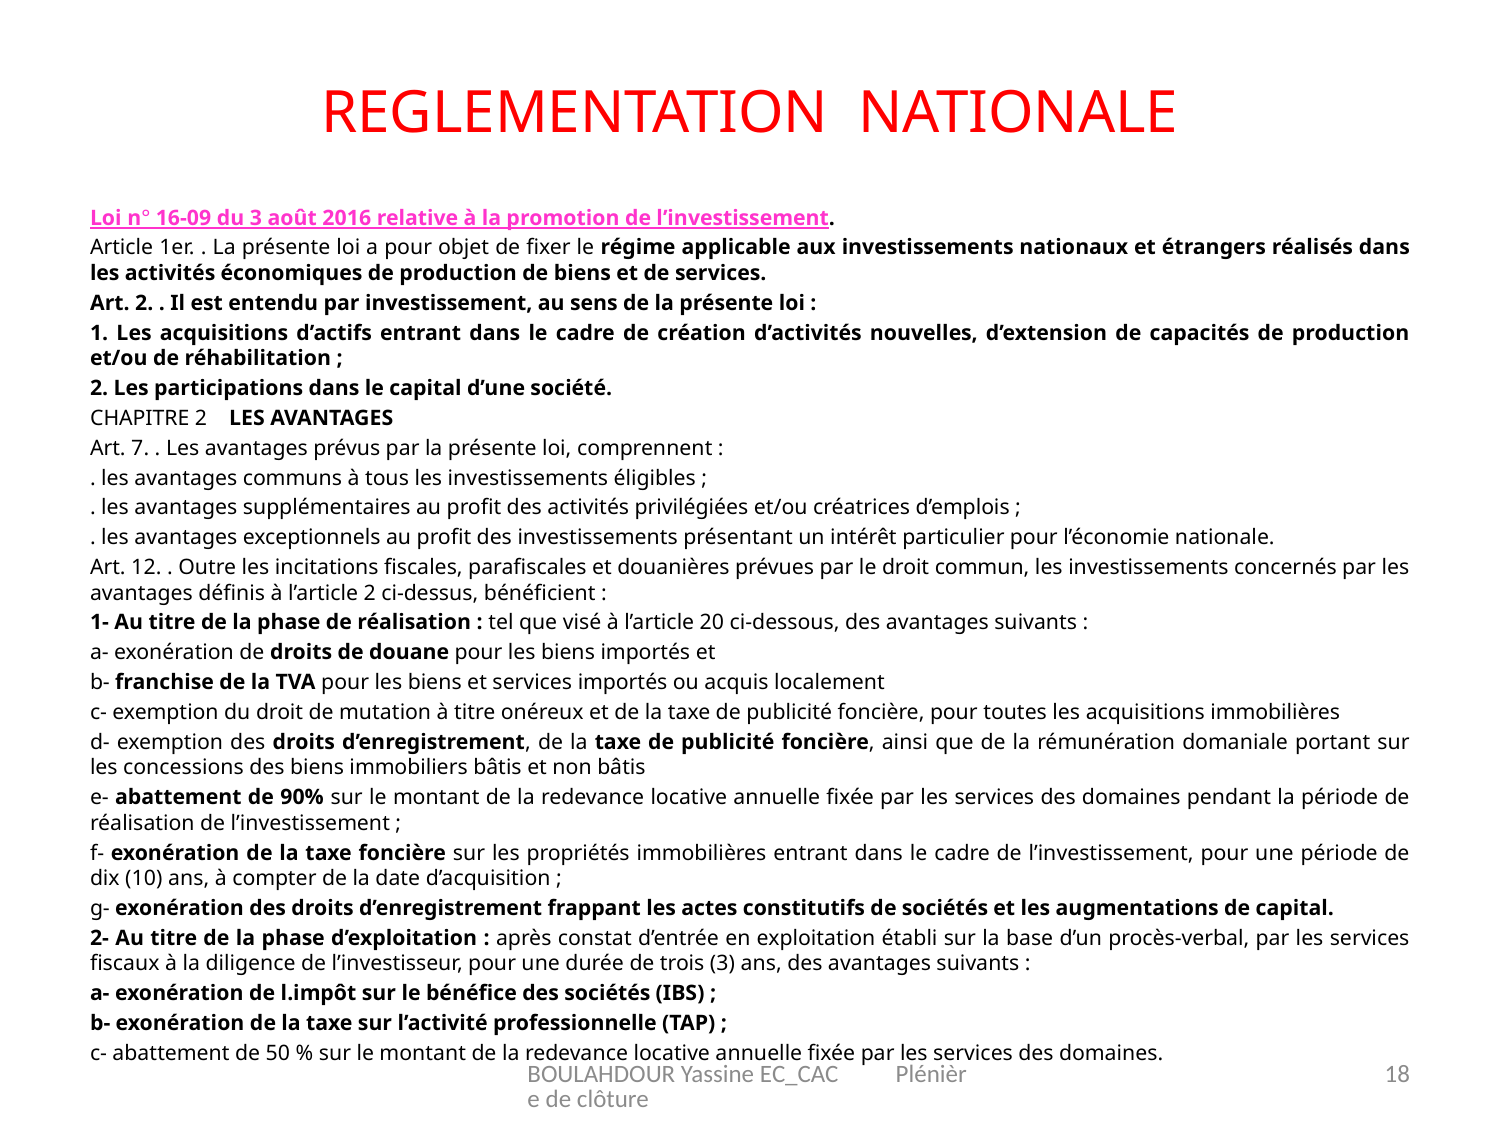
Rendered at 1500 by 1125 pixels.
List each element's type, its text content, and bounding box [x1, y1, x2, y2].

footer BOULAHDOUR Yassine EC_CAC Plénière de clôture [512, 1042, 988, 1103]
list Loi n° 16-09 du 3 août 2016 relative à la promotion de l’investissement. Article 1er. . La présente loi a pour objet de fixer le régime applicable aux investissements nationaux et étrangers réalisés dans les activités économiques de production de biens et de services. Art. 2. . Il est entendu par investissement, au sens de la présente loi : 1. Les acquisitions d’actifs entrant dans le cadre de création d’activités nouvelles, d’extension de capacités de production et/ou de réhabilitation ; 2. Les participations dans le capital d’une société. CHAPITRE 2 LES AVANTAGES Art. 7. . Les avantages prévus par la présente loi, comprennent : . les avantages communs à tous les investissements éligibles ; . les avantages supplémentaires au profit des activités privilégiées et/ou créatrices d’emplois ; . les avantages exceptionnels au profit des investissements présentant un intérêt particulier pour l’économie nationale. Art. 12. . Outre les incitations fiscales, parafiscales et douanières prévues par le droit commun, les investissements concernés par les avantages définis à l’article 2 ci-dessus, bénéficient : 1- Au titre de la phase de réalisation : tel que visé à l’article 20 ci-dessous, des avantages suivants : a- exonération de droits de douane pour les biens importés et b- franchise de la TVA pour les biens et services importés ou acquis localement c- exemption du droit de mutation à titre onéreux et de la taxe de publicité foncière, pour toutes les acquisitions immobilières d- exemption des droits d’enregistrement, de la taxe de publicité foncière, ainsi que de la rémunération domaniale portant sur les concessions des biens immobiliers bâtis et non bâtis e- abattement de 90% sur le montant de la redevance locative annuelle fixée par les services des domaines pendant la période de réalisation de l’investissement ; f- exonération de la taxe foncière sur les propriétés immobilières entrant dans le cadre de l’investissement, pour une période de dix (10) ans, à compter de la date d’acquisition ; g- exonération des droits d’enregistrement frappant les actes constitutifs de sociétés et les augmentations de capital. 2- Au titre de la phase d’exploitation : après constat d’entrée en exploitation établi sur la base d’un procès-verbal, par les services fiscaux à la diligence de l’investisseur, pour une durée de trois (3) ans, des avantages suivants : a- exonération de l.impôt sur le bénéfice des sociétés (IBS) ; b- exonération de la taxe sur l’activité professionnelle (TAP) ; c- abattement de 50 % sur le montant de la redevance locative annuelle fixée par les services des domaines. [75, 196, 1425, 1094]
title Reglementation Nationale [75, 45, 1425, 173]
slide_number 18 [1074, 1042, 1425, 1103]
